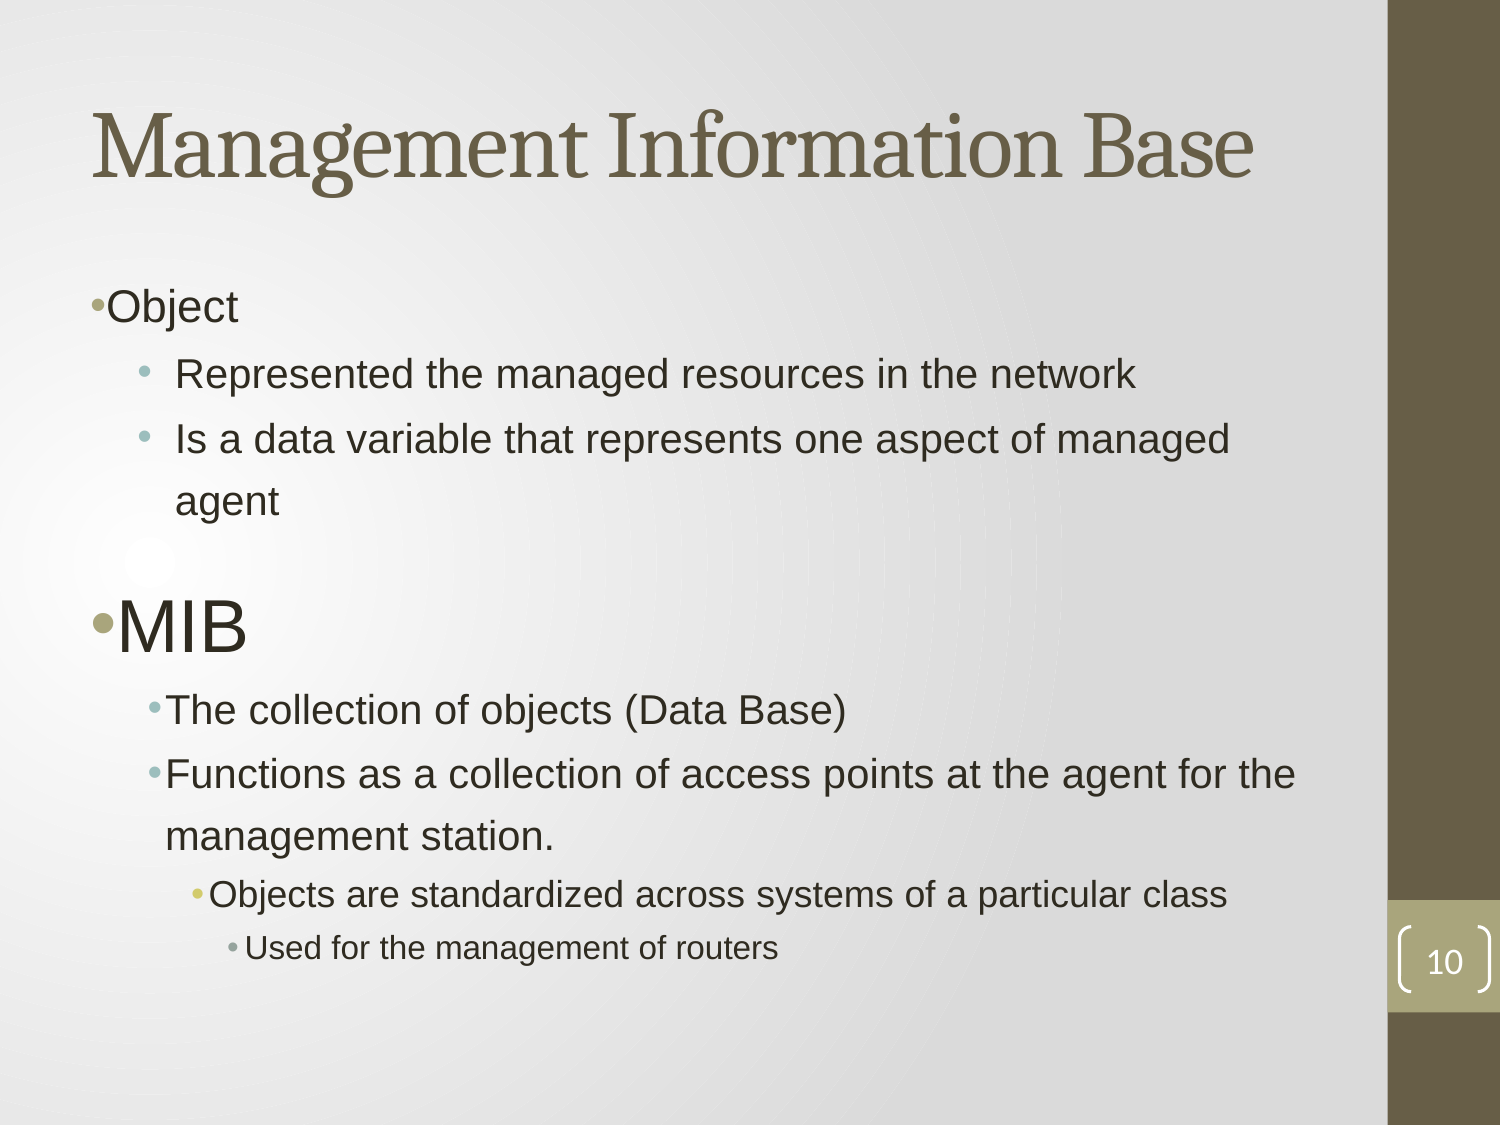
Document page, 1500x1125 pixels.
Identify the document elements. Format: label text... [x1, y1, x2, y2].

list Object Represented the managed resources in the network Is a data variable that represents one aspect of managed agent MIB The collection of objects (Data Base) Functions as a collection of access points at the agent for the management station. Objects are standardized across systems of a particular class Used for the management of routers [75, 262, 1325, 1050]
title Management Information Base [75, 45, 1325, 233]
slide_number 10 [1397, 925, 1492, 994]
